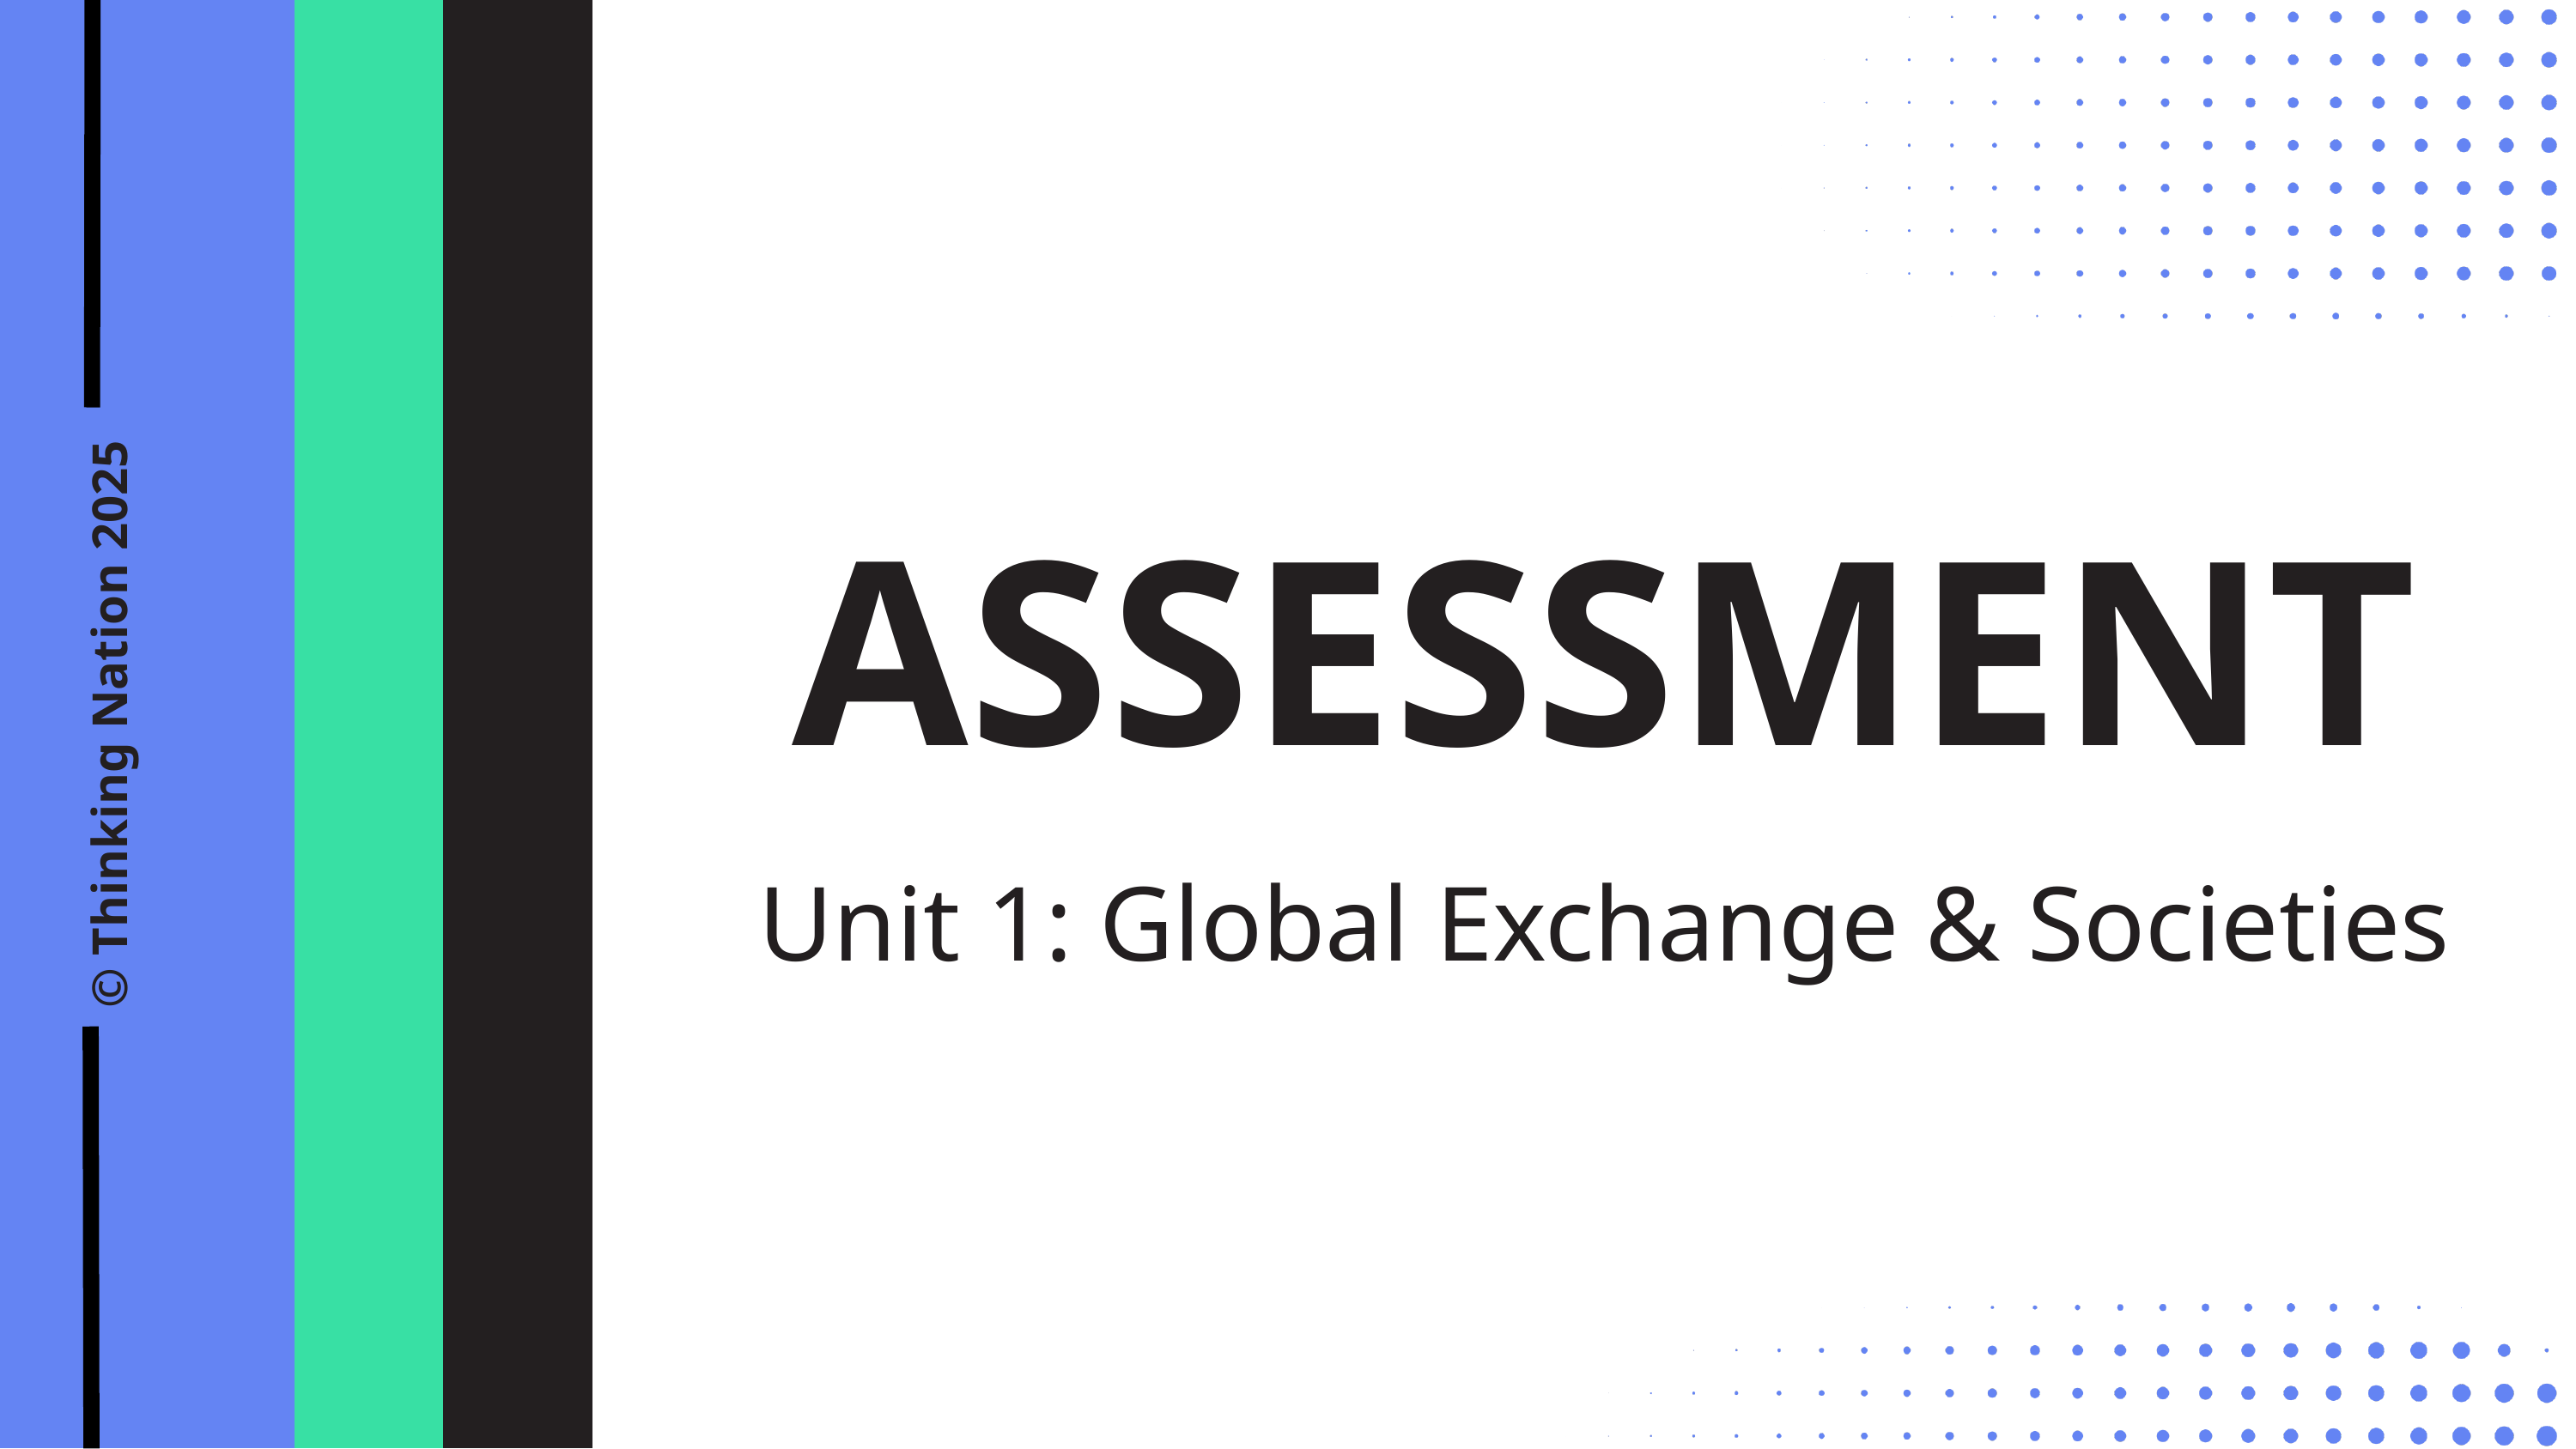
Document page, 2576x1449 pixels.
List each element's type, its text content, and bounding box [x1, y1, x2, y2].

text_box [0, 0, 593, 1449]
text_box Unit 1: Global Exchange & Societies [638, 809, 2572, 982]
text_box [1781, 0, 2576, 319]
text_box ASSESSMENT [613, 489, 2576, 797]
text_box [1565, 1303, 2576, 1449]
